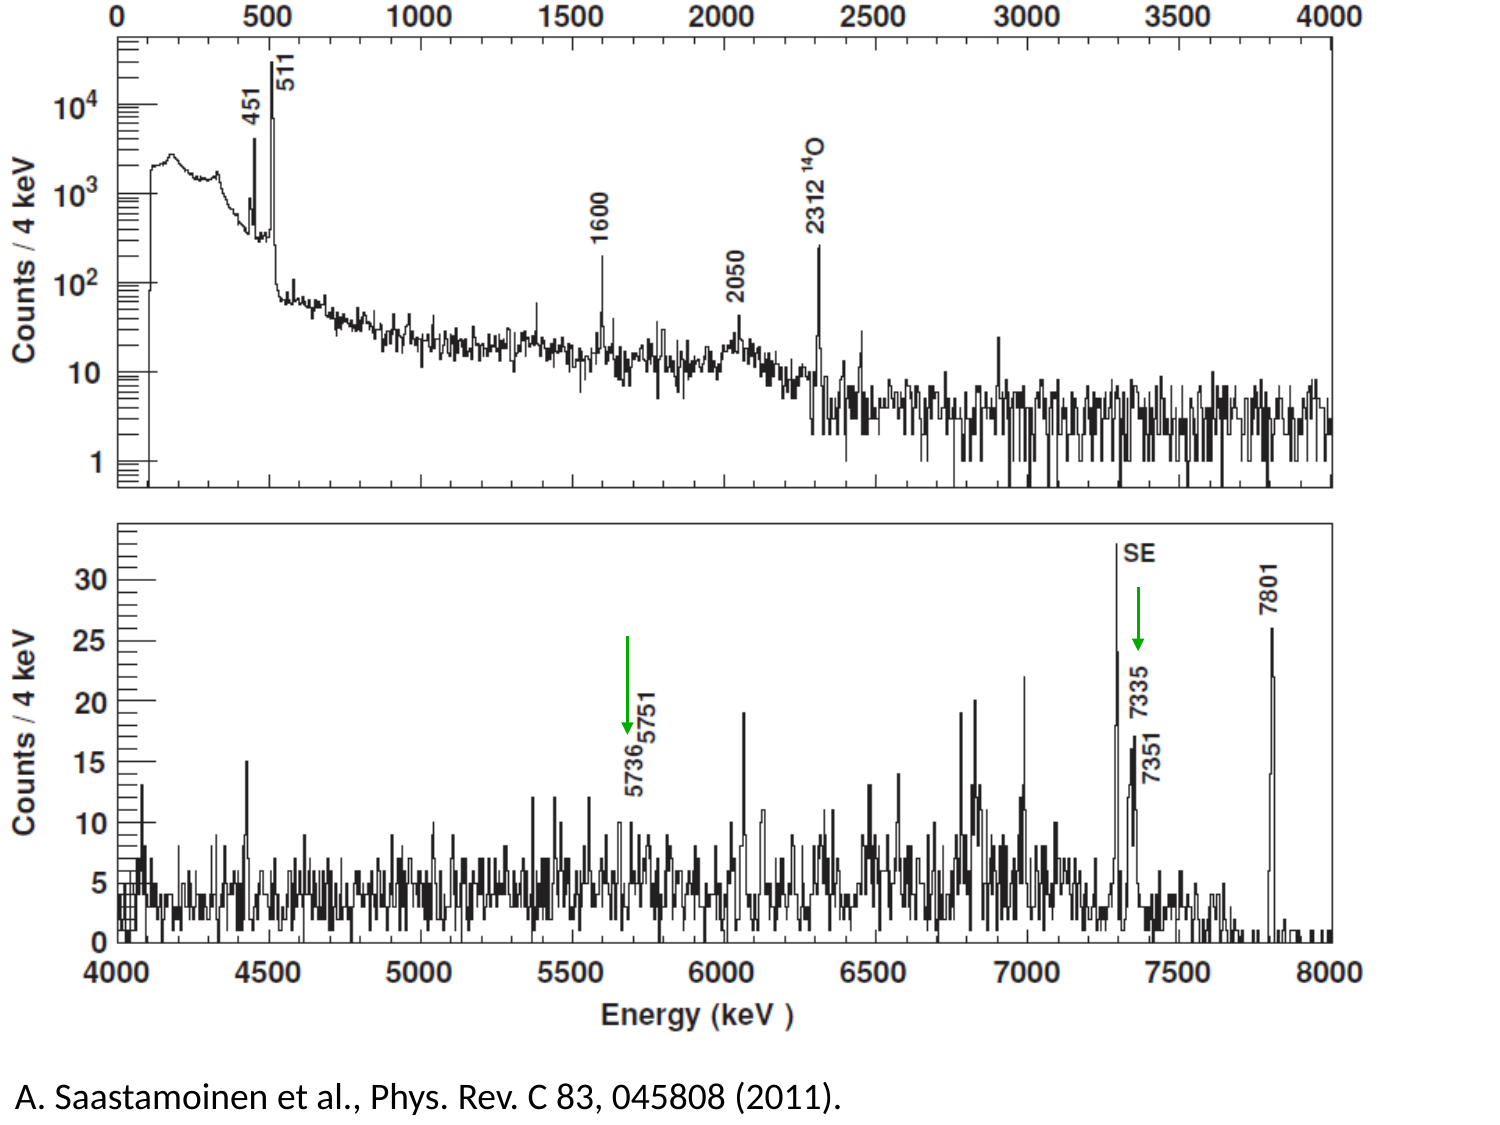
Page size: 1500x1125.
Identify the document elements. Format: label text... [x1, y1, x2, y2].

text_box A. Saastamoinen et al., Phys. Rev. C 83, 045808 (2011). [0, 1064, 868, 1125]
picture [0, 0, 1374, 1041]
